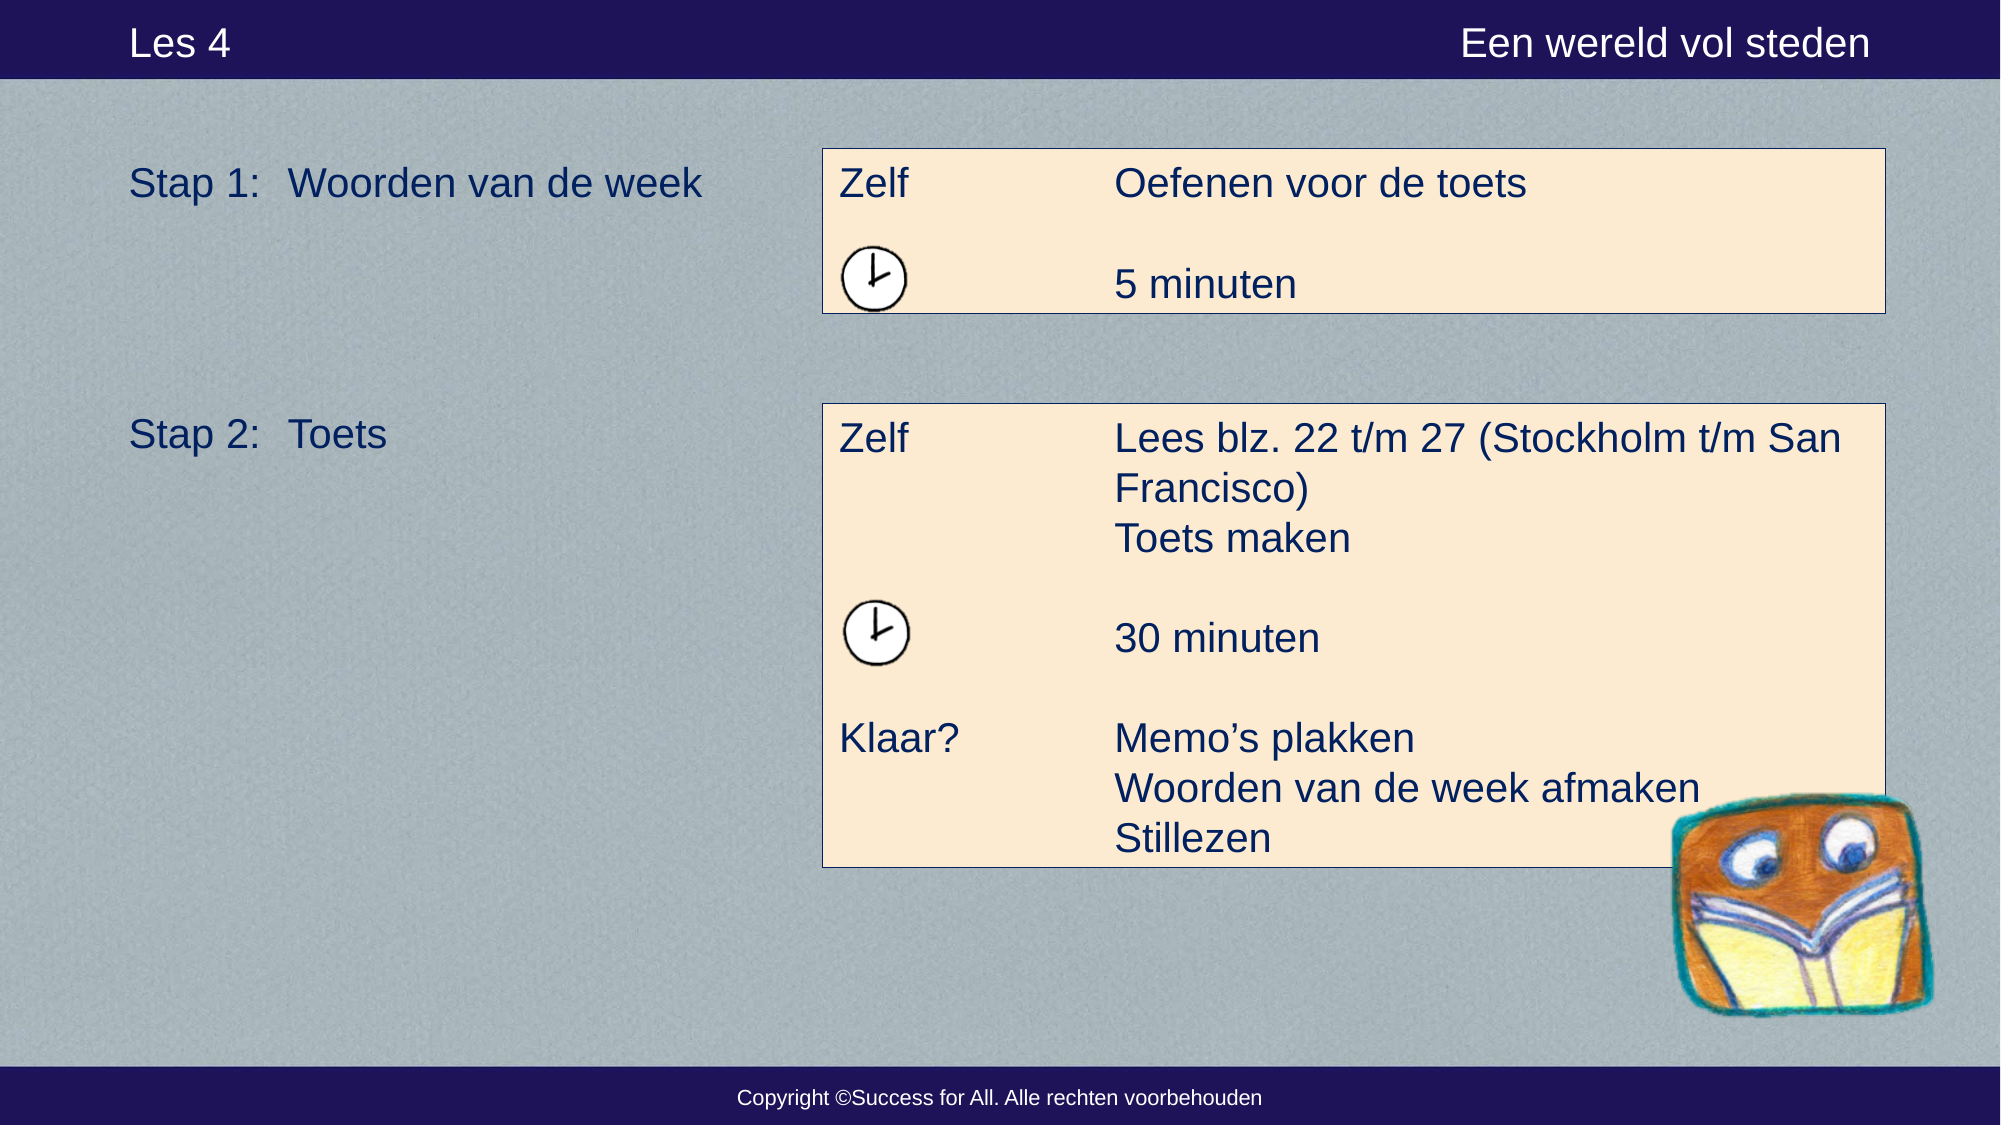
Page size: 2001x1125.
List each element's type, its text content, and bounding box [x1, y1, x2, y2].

text_box Stap 1: Woorden van de week Stap 2: Toets [114, 148, 907, 764]
text_box Les 4 [114, 8, 354, 73]
text_box Een wereld vol steden [999, 8, 1886, 73]
picture [0, 0, 2001, 1125]
text_box Zelf Oefenen voor de toets 5 minuten [822, 148, 1886, 314]
text_box Copyright ©Success for All. Alle rechten voorbehouden [0, 1076, 2000, 1125]
text_box Zelf Lees blz. 22 t/m 27 (Stockholm t/m San Francisco) Toets maken 30 minuten Klaar? Memo’s plakken Woorden van de week afmaken Stillezen [822, 403, 1886, 868]
